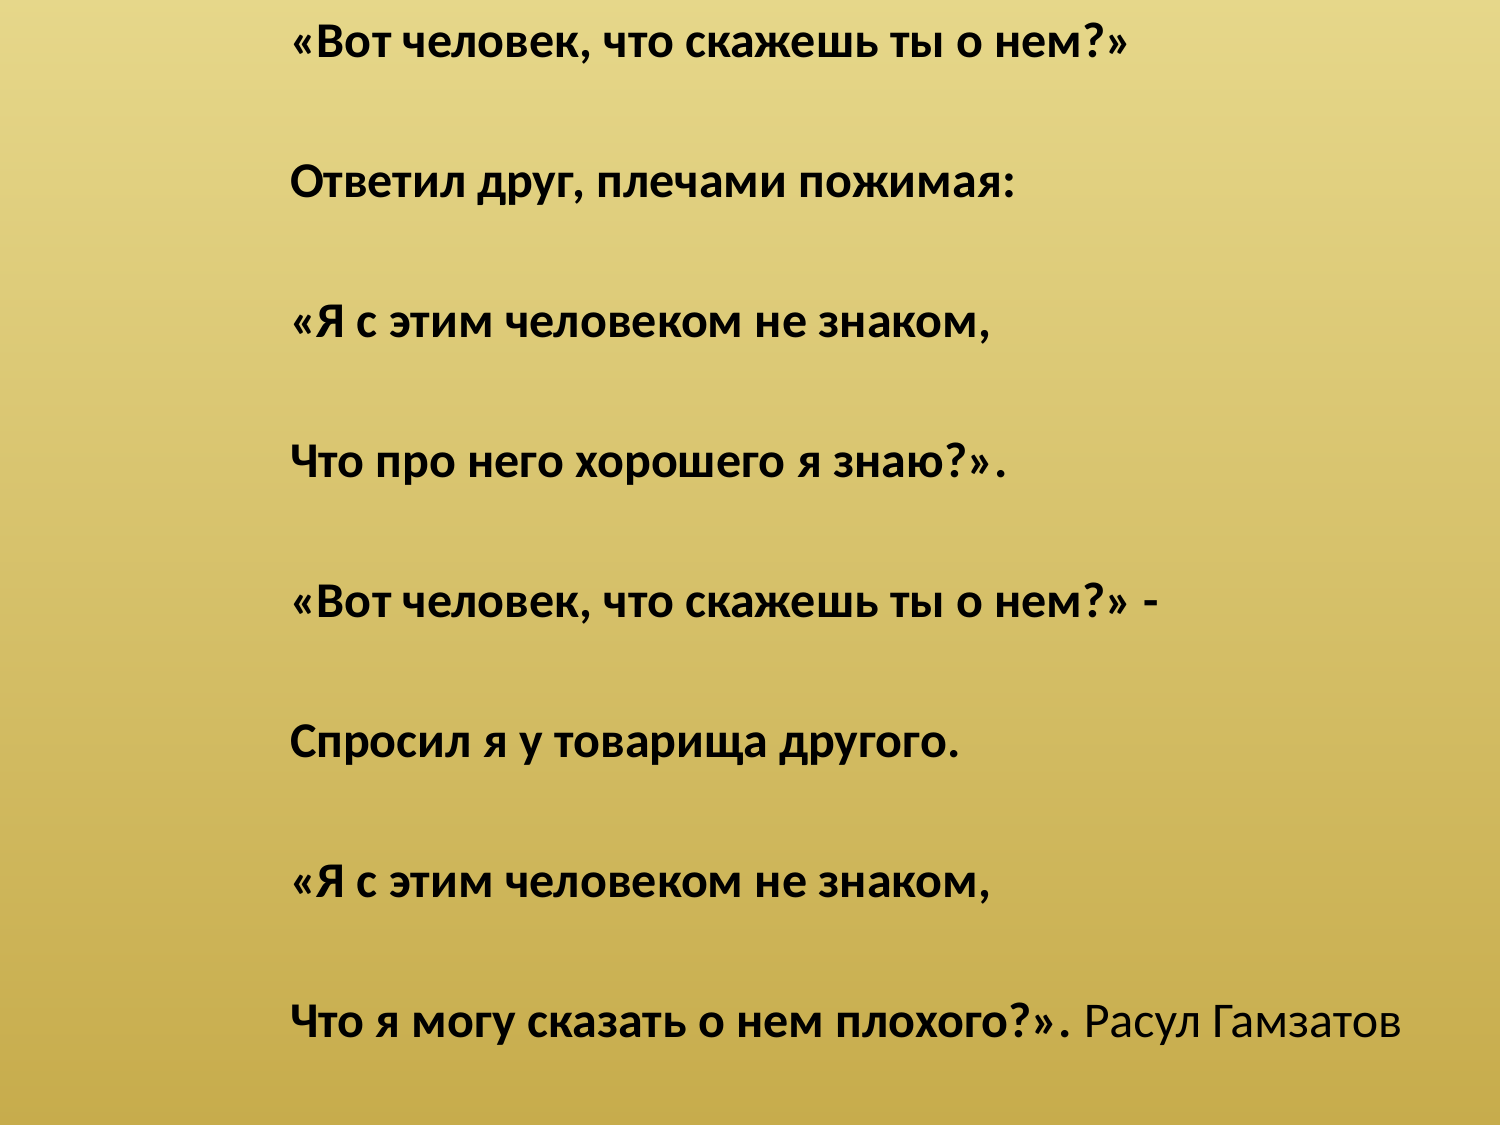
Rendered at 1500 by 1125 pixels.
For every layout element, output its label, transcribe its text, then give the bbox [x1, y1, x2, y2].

list «Вот человек, что скажешь ты о нем?» Ответил друг, плечами пожимая: «Я с этим человеком не знаком, Что про него хорошего я знаю?». «Вот человек, что скажешь ты о нем?» - Спросил я у товарища другого. «Я с этим человеком не знаком, Что я могу сказать о нем плохого?». Расул Гамзатов [275, 0, 1450, 743]
